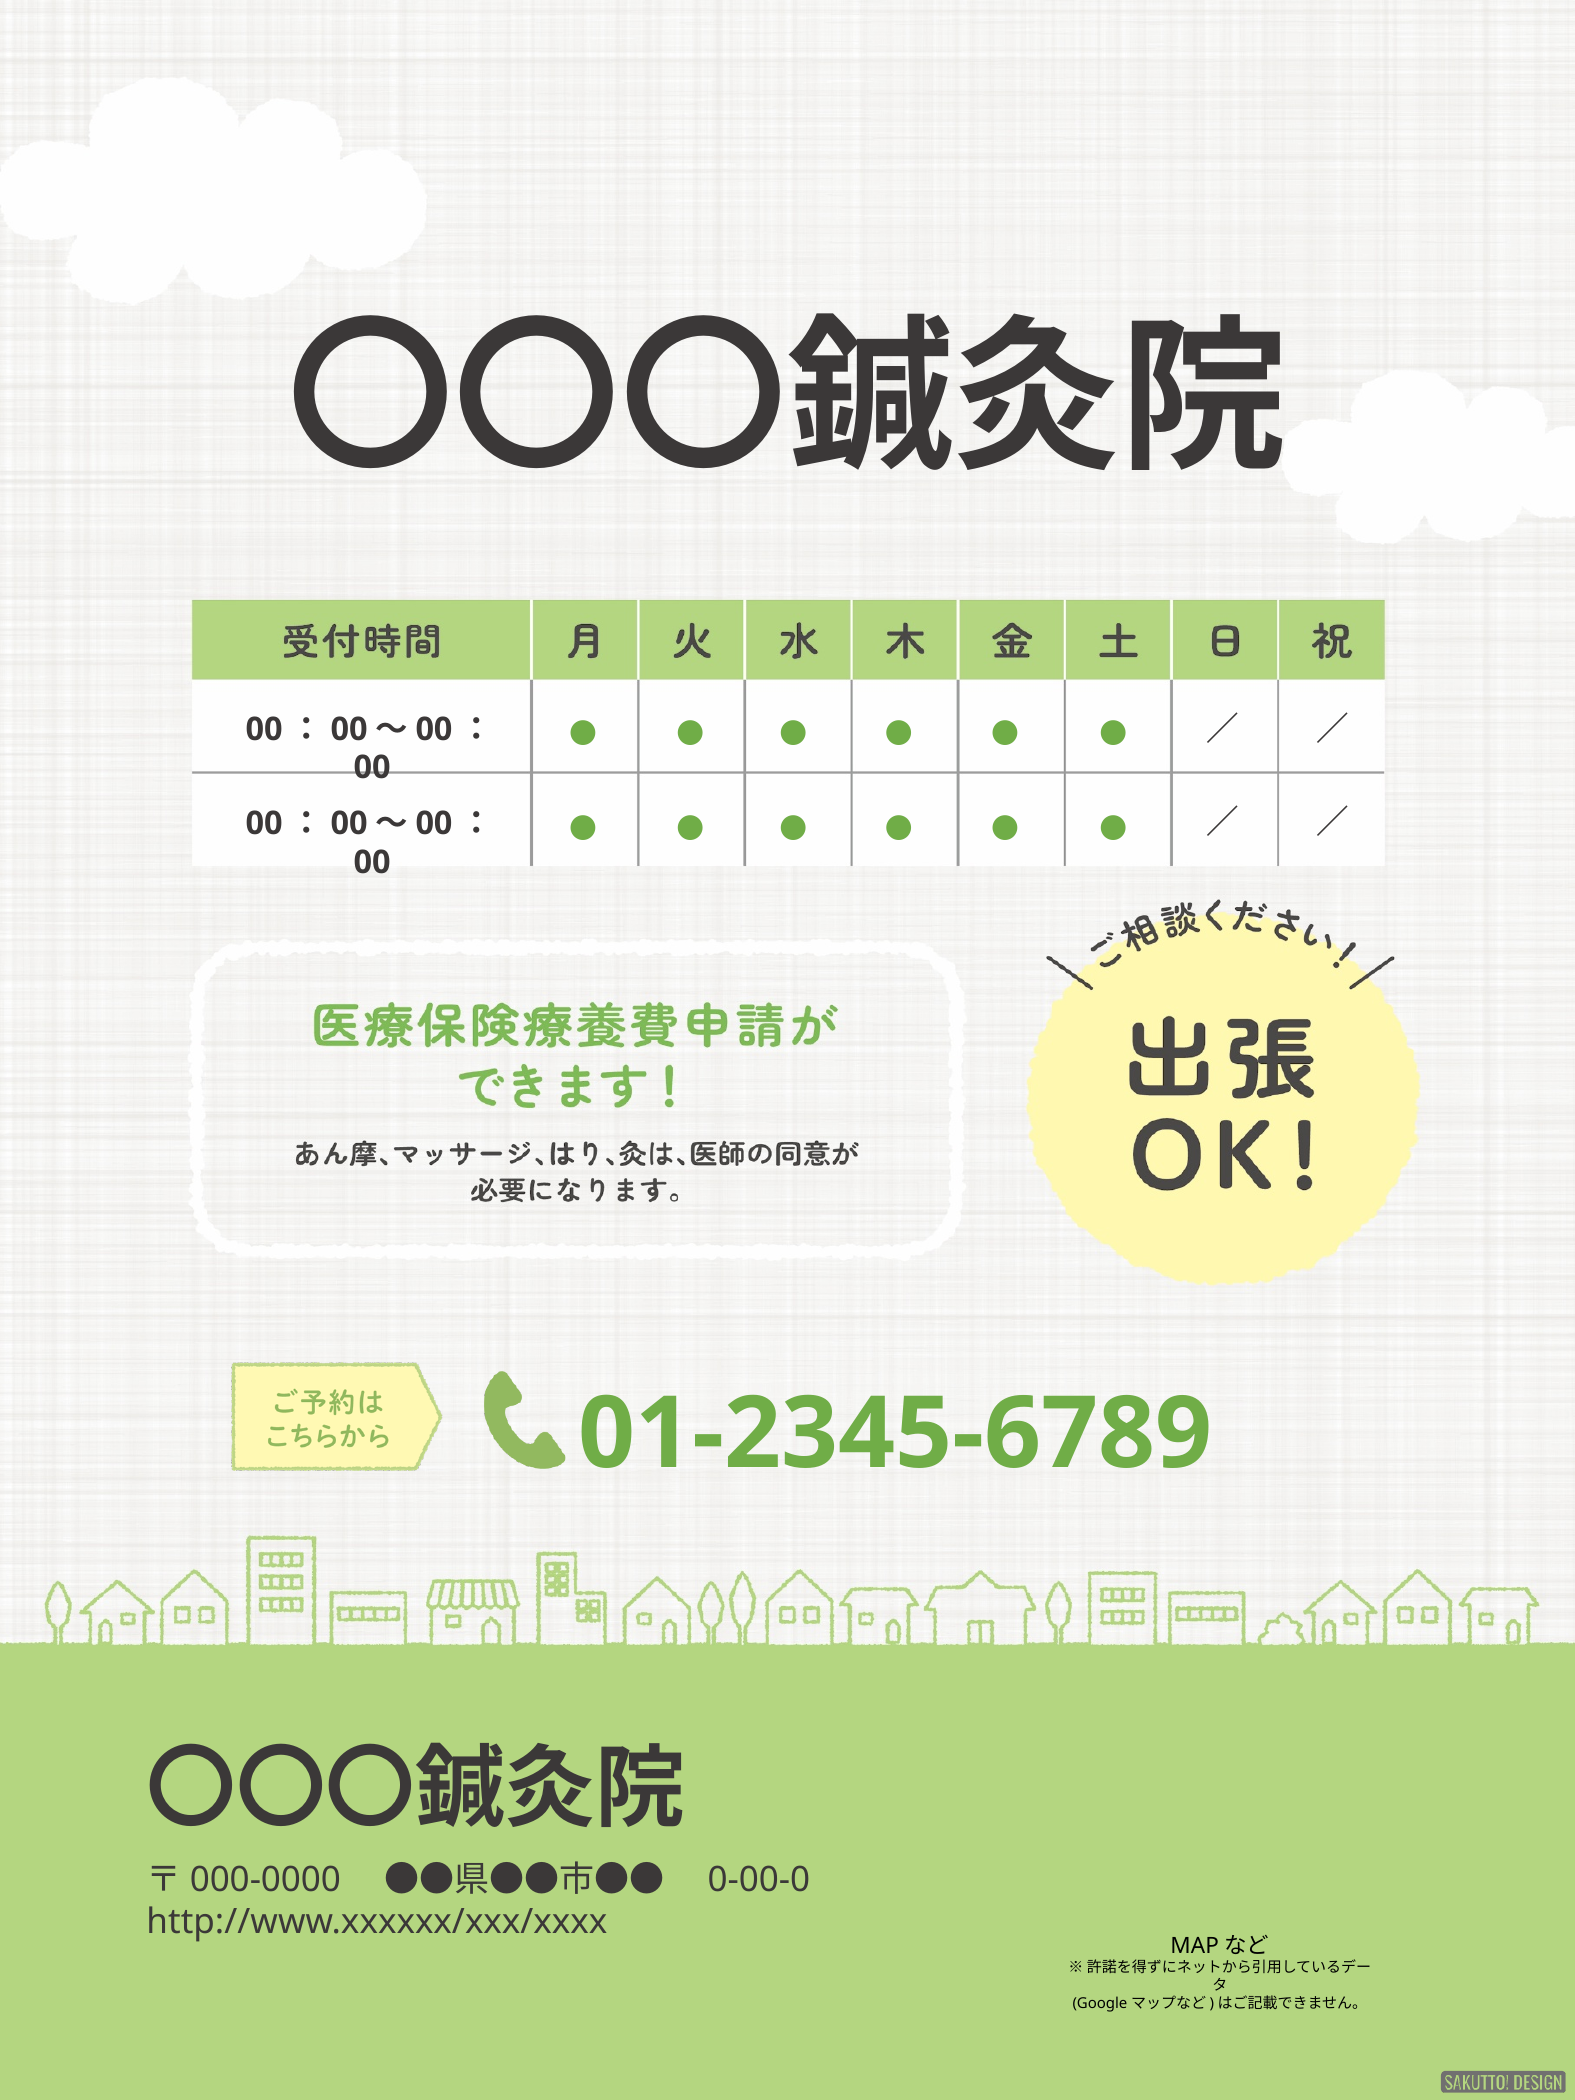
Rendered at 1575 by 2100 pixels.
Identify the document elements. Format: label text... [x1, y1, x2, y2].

text_box 00：00～00：00 [230, 700, 514, 793]
text_box 〇〇〇鍼灸院 [131, 1722, 731, 1845]
text_box ● [976, 701, 1044, 756]
text_box 〒000-0000 ●●県●●市●● 0-00-0 http://www.xxxxxx/xxx/xxxx [131, 1849, 966, 1948]
picture [0, 0, 1575, 2100]
text_box ● [1084, 701, 1153, 756]
text_box ● [869, 701, 938, 756]
text_box ● [764, 701, 833, 756]
text_box ● [764, 796, 833, 850]
text_box ／ [1191, 793, 1260, 847]
text_box ／ [1302, 793, 1370, 847]
text_box ／ [1302, 700, 1370, 754]
text_box ● [661, 701, 730, 756]
text_box ● [554, 796, 623, 850]
text_box MAPなど ※許諾を得ずにネットから引用しているデータ (Googleマップなど)はご記載できません。 [1050, 2015, 1389, 2020]
text_box 00：00～00：00 [230, 794, 514, 888]
text_box ● [554, 701, 623, 756]
text_box 01-2345-6789 [563, 1359, 1400, 1495]
text_box ● [1084, 796, 1153, 850]
text_box 〇〇〇鍼灸院 [246, 281, 1329, 497]
text_box ● [869, 796, 938, 850]
text_box ● [661, 796, 730, 850]
text_box ● [976, 796, 1044, 850]
text_box ／ [1191, 700, 1260, 754]
